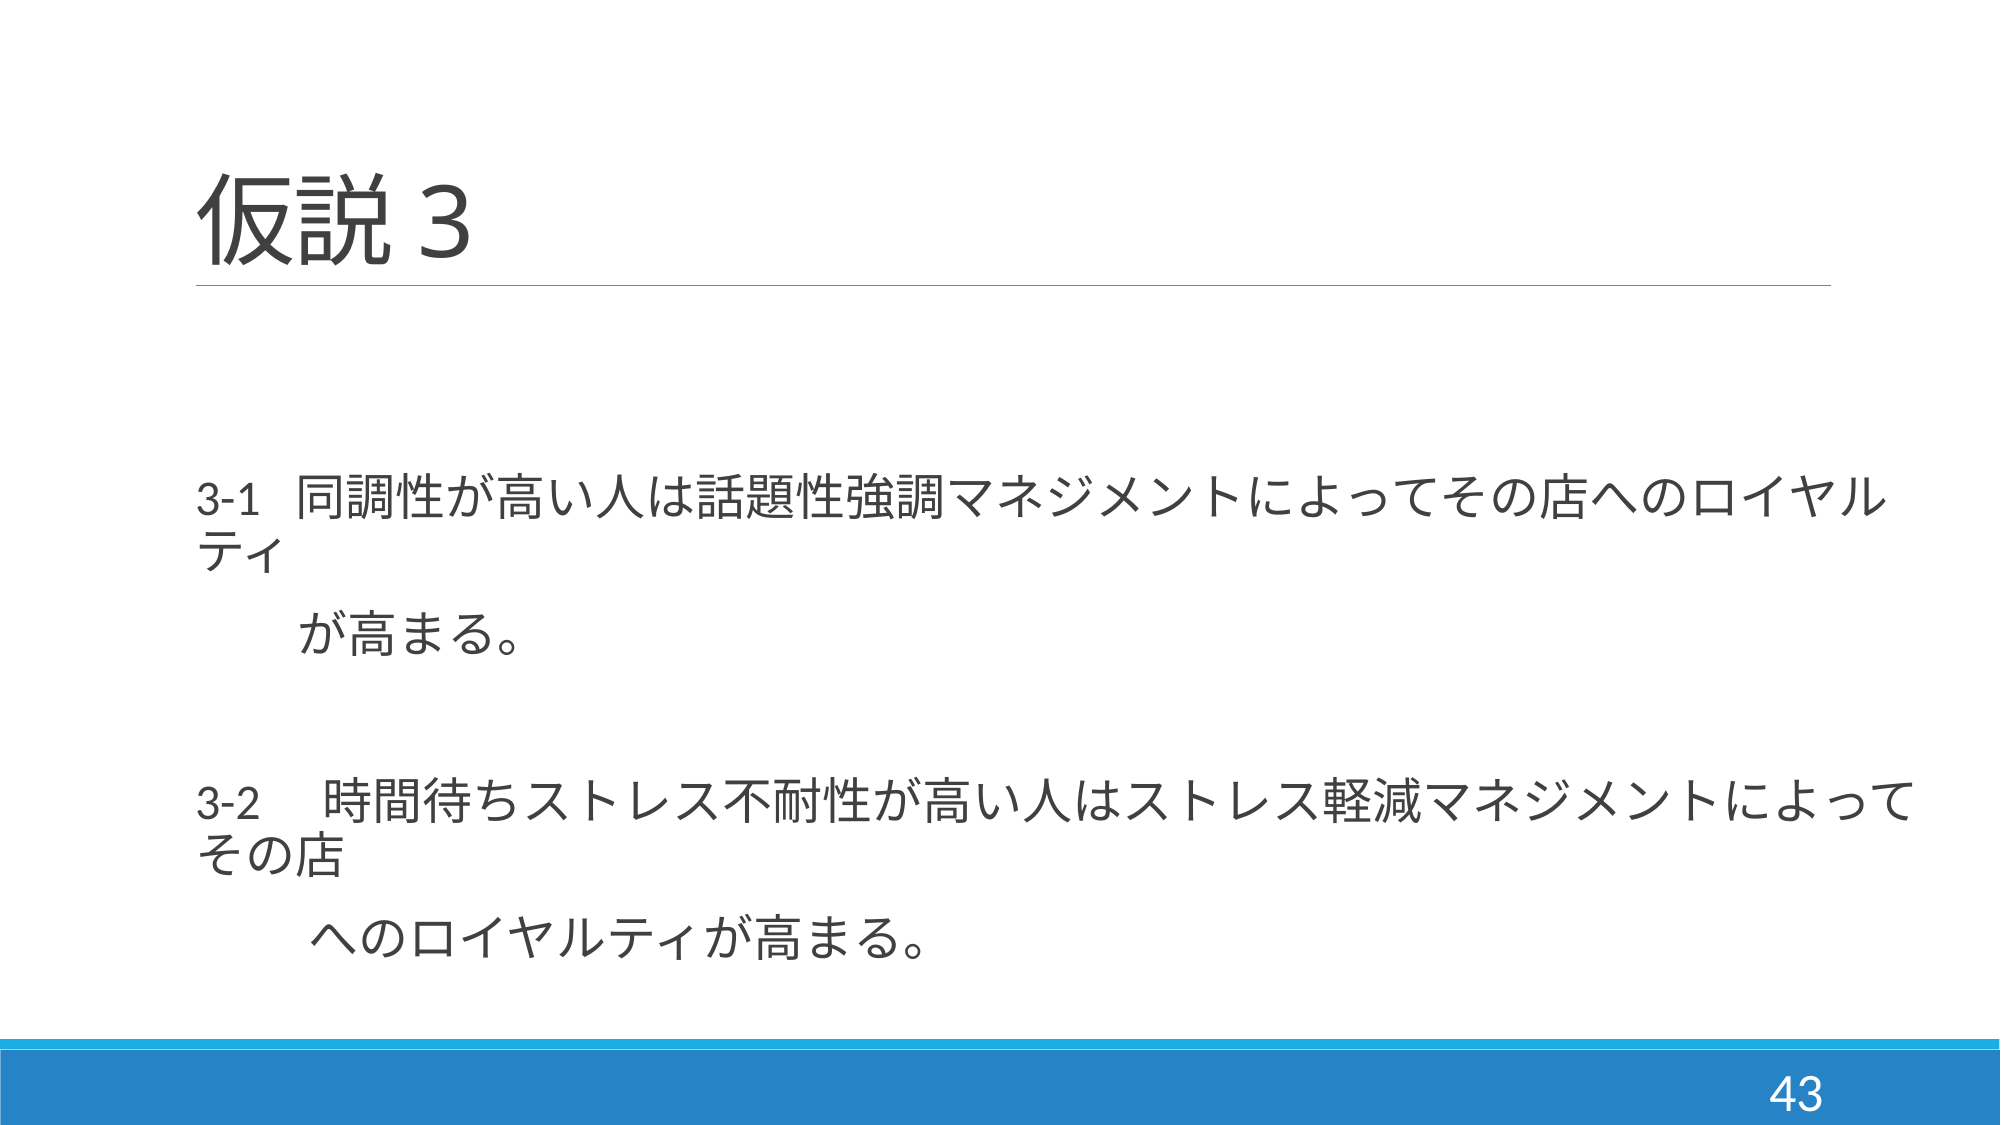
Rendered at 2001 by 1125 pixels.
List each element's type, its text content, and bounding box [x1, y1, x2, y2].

slide_number 43 [1624, 1059, 1840, 1120]
title 仮説3 [180, 47, 1830, 285]
list 3-1 同調性が高い人は話題性強調マネジメントによってその店へのロイヤルティ が高まる。 3-2 時間待ちストレス不耐性が高い人はストレス軽減マネジメントによってその店 へのロイヤルティが高まる。 [180, 302, 1923, 963]
